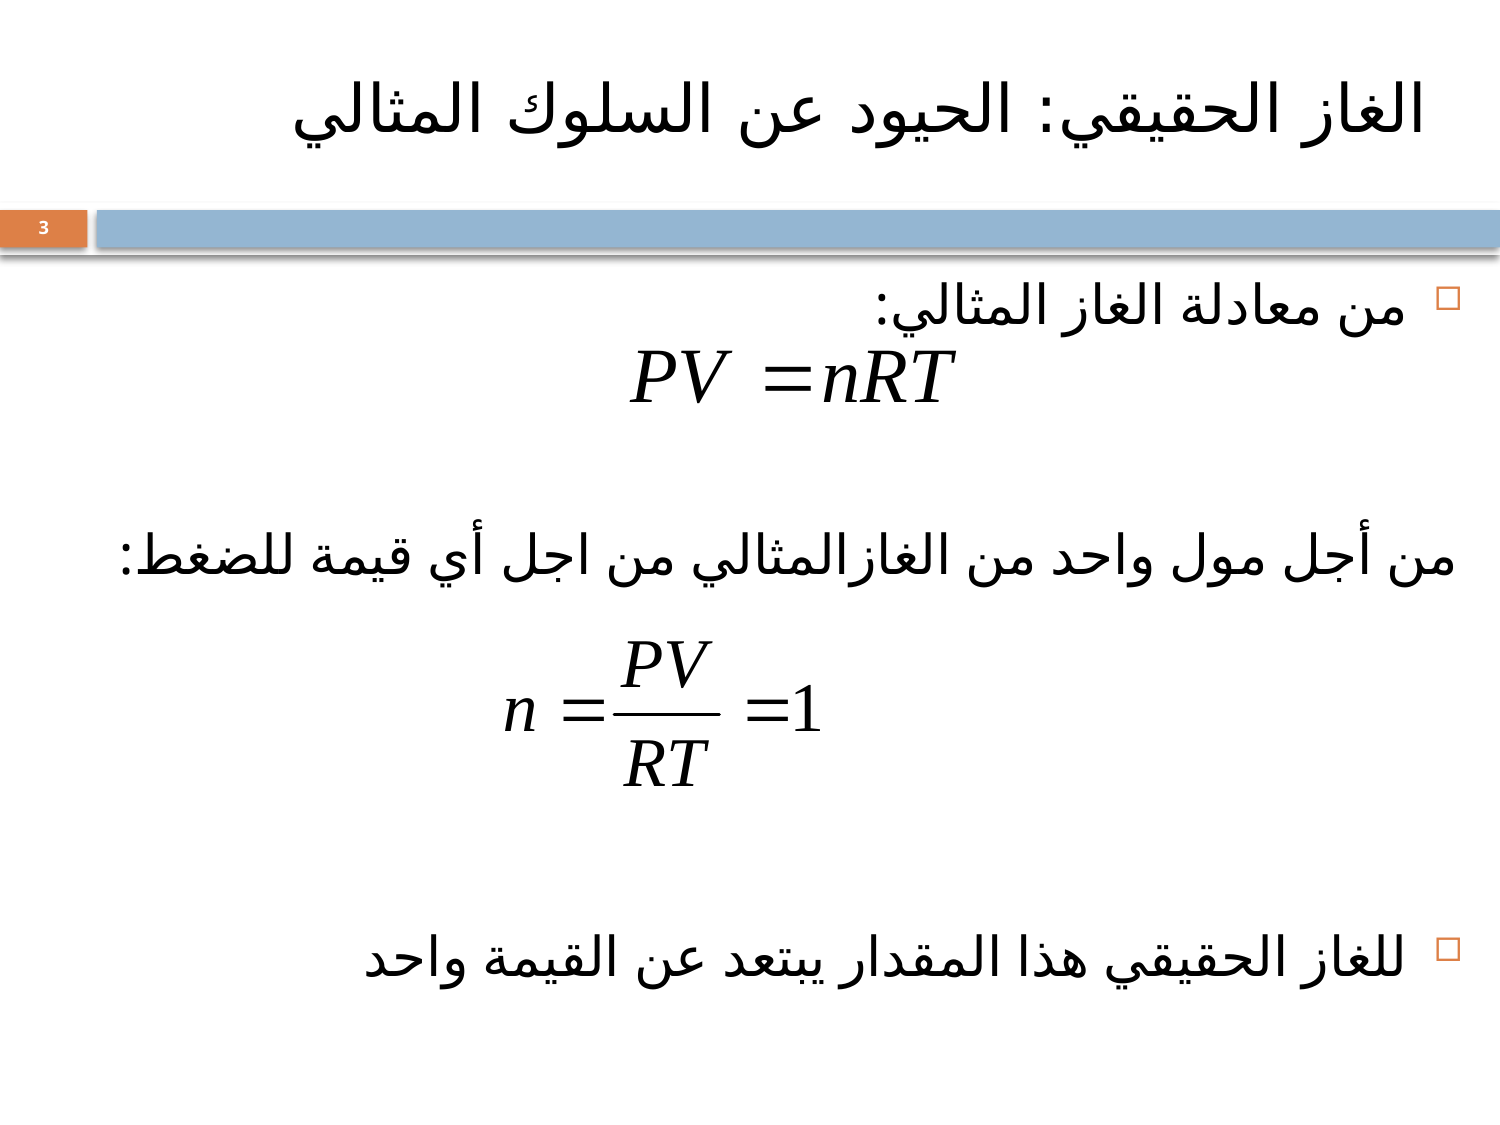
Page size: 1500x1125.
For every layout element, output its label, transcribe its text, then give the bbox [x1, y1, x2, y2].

list من معادلة الغاز المثالي: من أجل مول واحد من الغازالمثالي من اجل أي قيمة للضغط: للغاز الحقيقي هذا المقدار يبتعد عن القيمة واحد [87, 275, 1475, 1043]
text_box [491, 620, 830, 802]
slide_number 3 [0, 208, 88, 249]
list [615, 330, 976, 423]
title الغاز الحقيقي: الحيود عن السلوك المثالي [210, 23, 1444, 188]
